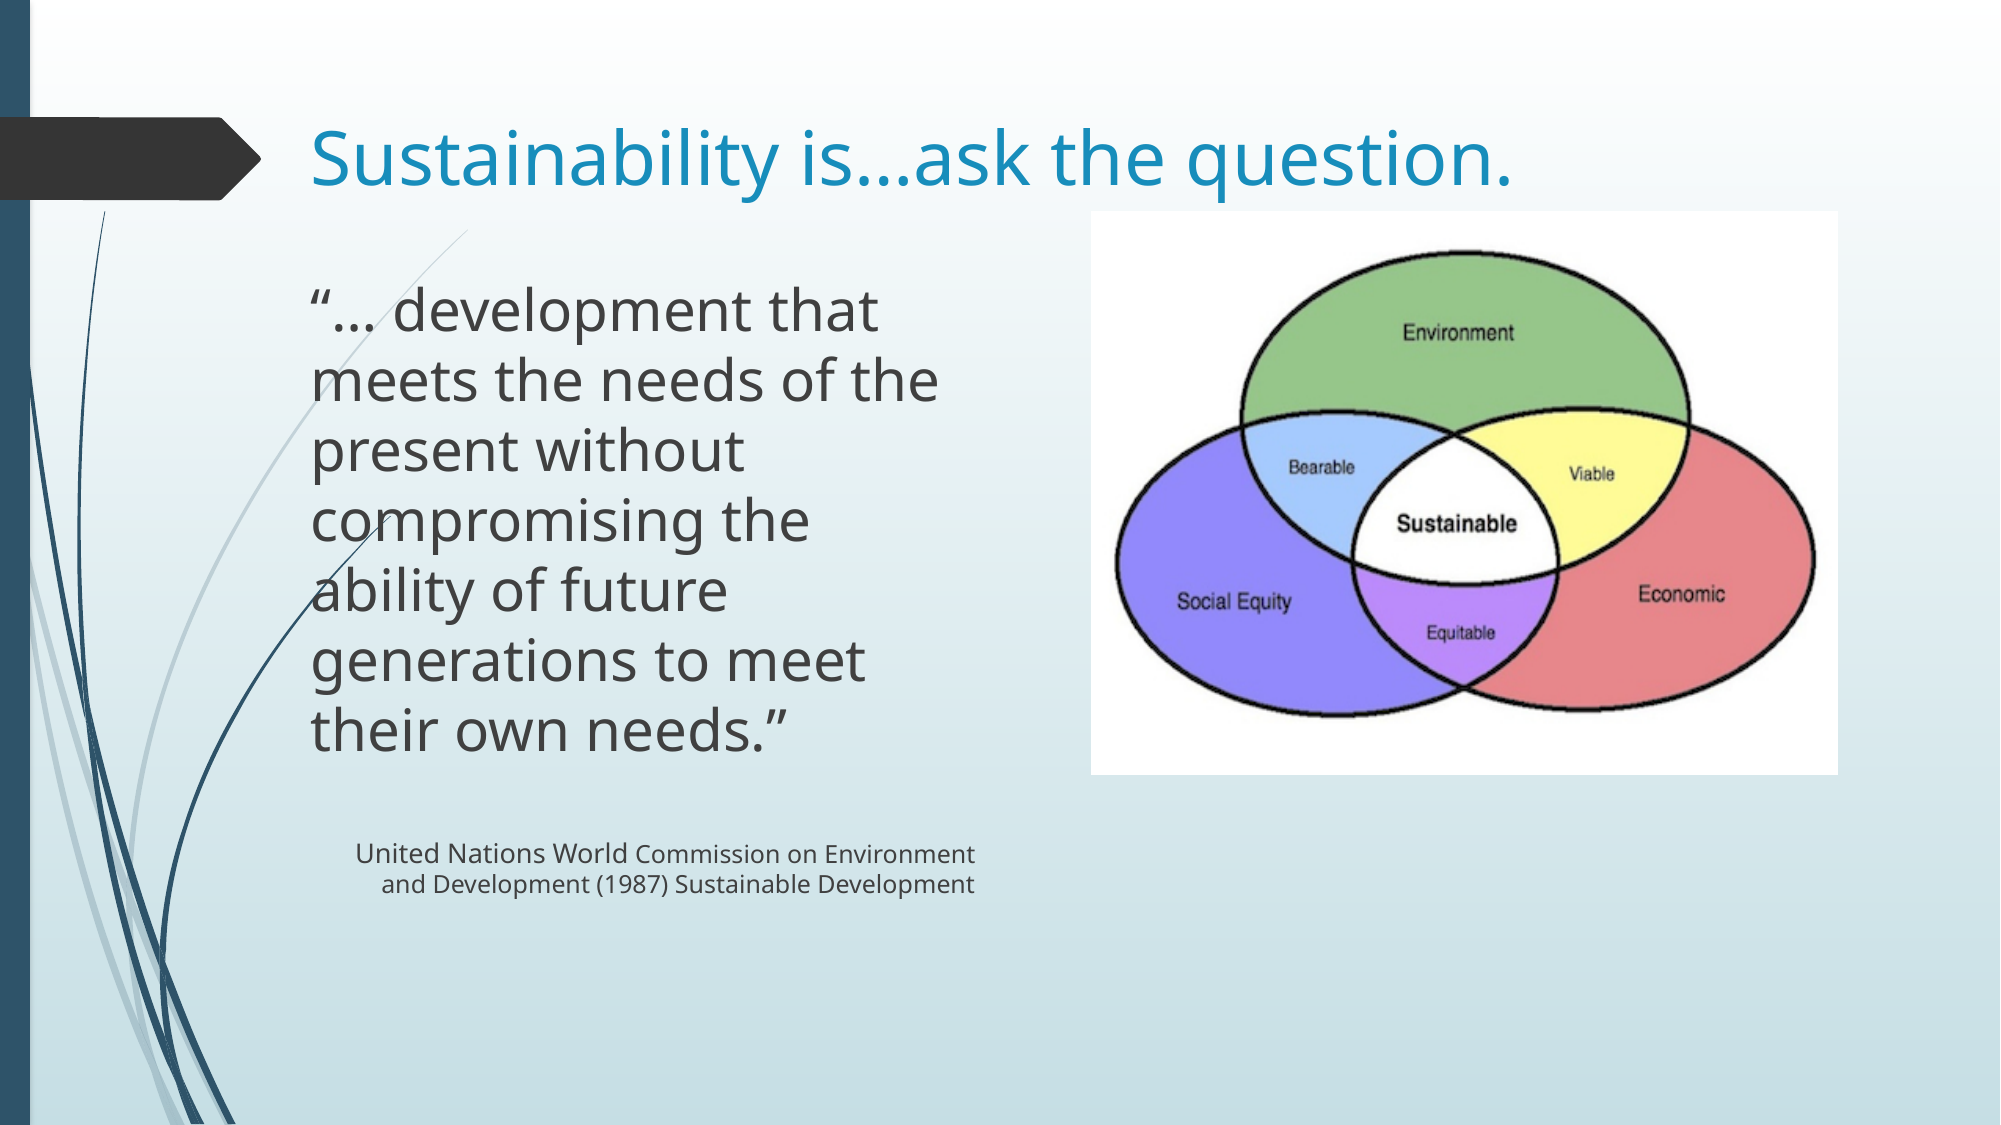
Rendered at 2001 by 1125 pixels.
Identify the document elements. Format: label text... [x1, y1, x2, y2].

title Sustainability is…ask the question. [295, 102, 1888, 313]
picture [1091, 211, 1838, 776]
list “… development that meets the needs of the present without compromising the ability of future generations to meet their own needs.” United Nations World Commission on Environment and Development (1987) Sustainable Development [295, 266, 991, 928]
